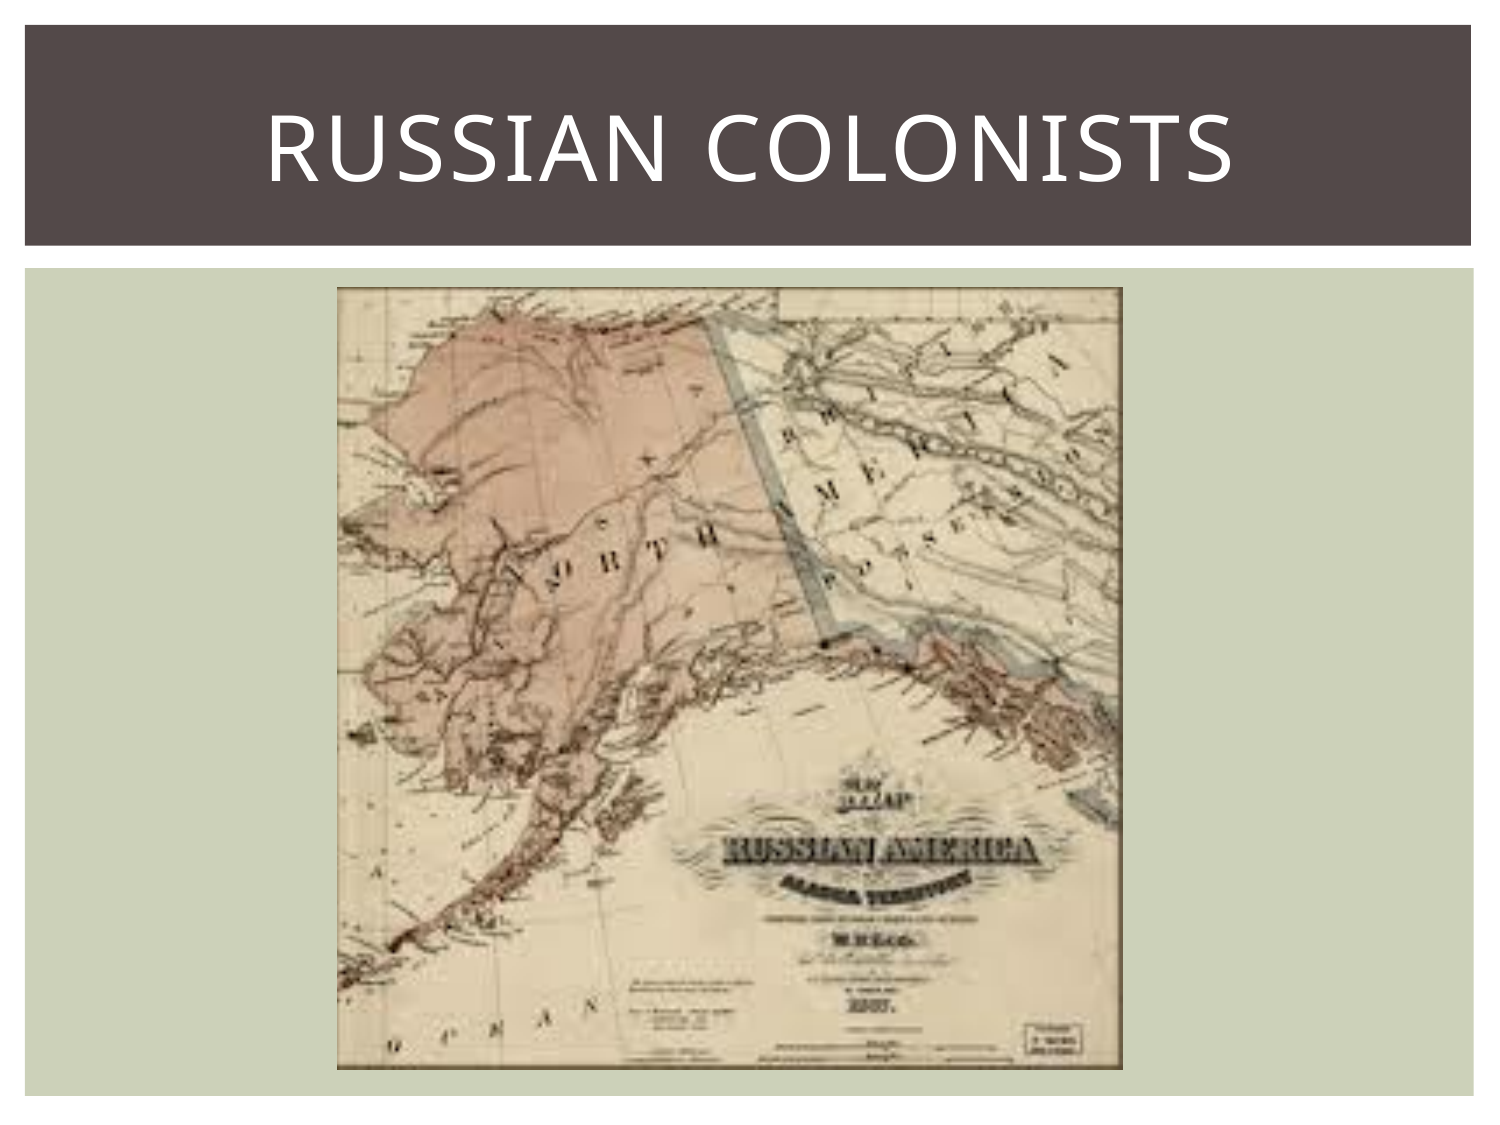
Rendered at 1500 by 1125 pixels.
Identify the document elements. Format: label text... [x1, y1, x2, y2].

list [337, 287, 1124, 1070]
title Russian Colonists [62, 58, 1438, 232]
